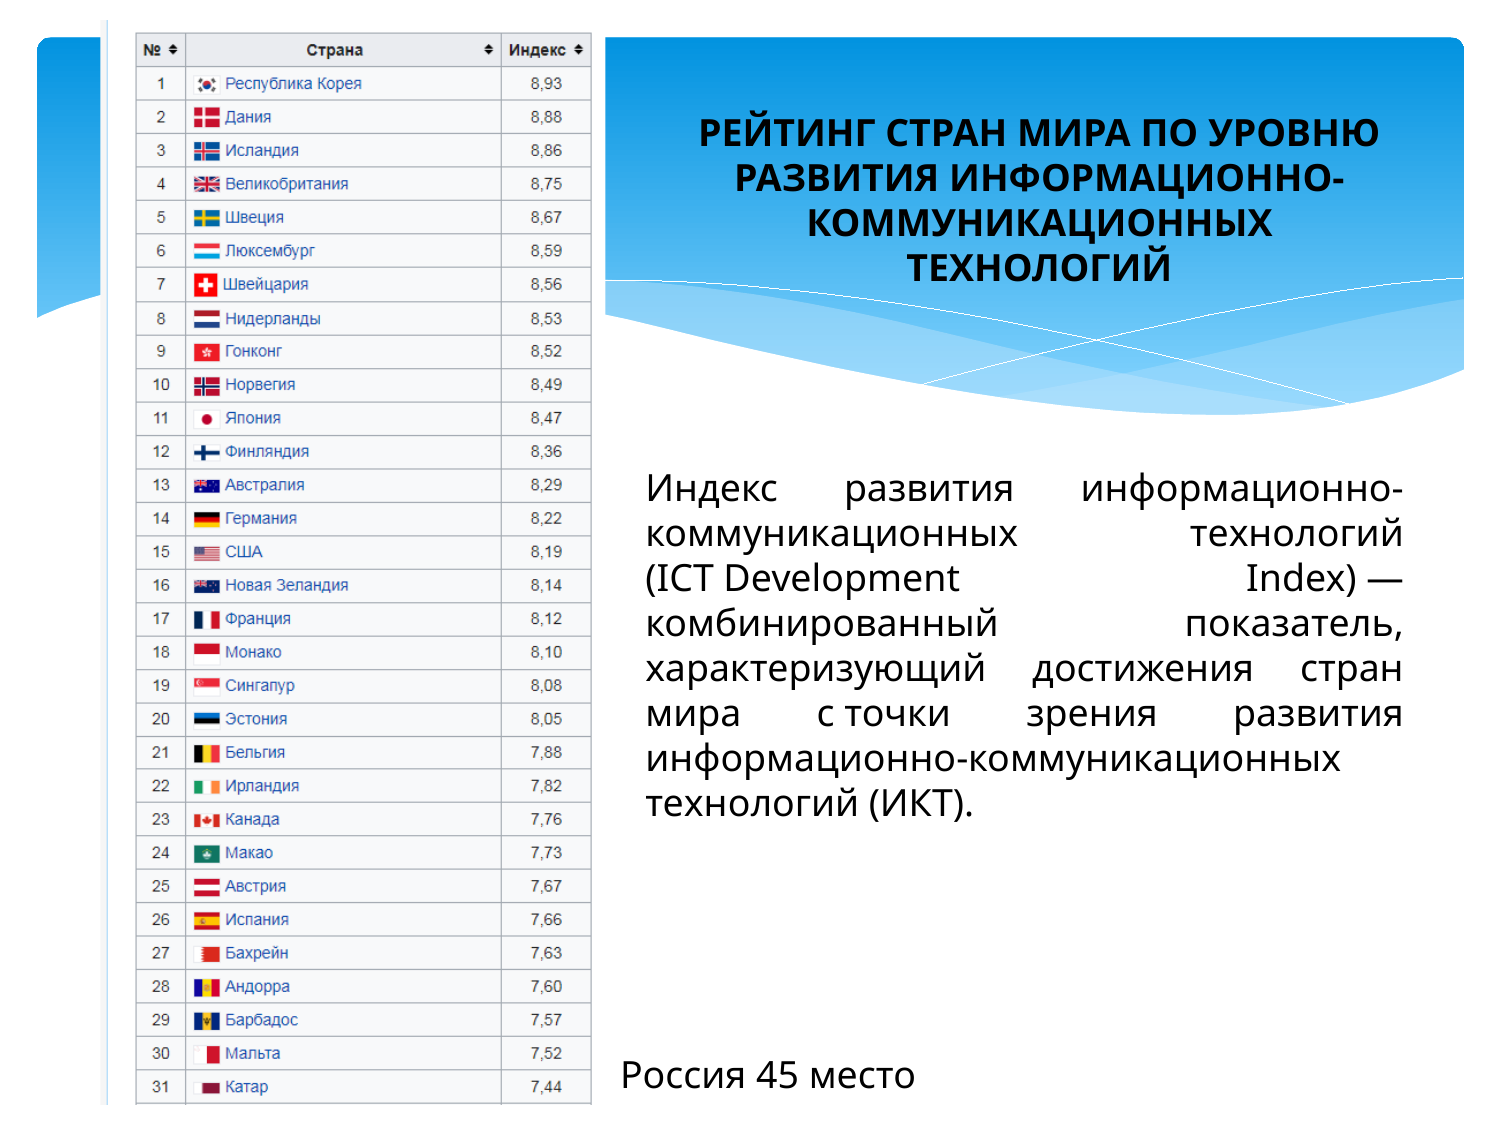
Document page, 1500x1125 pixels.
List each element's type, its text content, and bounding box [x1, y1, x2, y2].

text_box РЕЙТИНГ СТРАН МИРА ПО УРОВНЮ РАЗВИТИЯ ИНФОРМАЦИОННО-КОММУНИКАЦИОННЫХ ТЕХНОЛОГИЙ [655, 101, 1424, 297]
picture [100, 20, 606, 1105]
text_box Россия 45 место [611, 1043, 948, 1104]
text_box Индекс развития информационно-коммуникационных технологий (ICT Development Index) — комбинированный показатель, характеризующий достижения стран мира с точки зрения развития информационно-коммуникационных технологий (ИКТ). [630, 456, 1420, 831]
